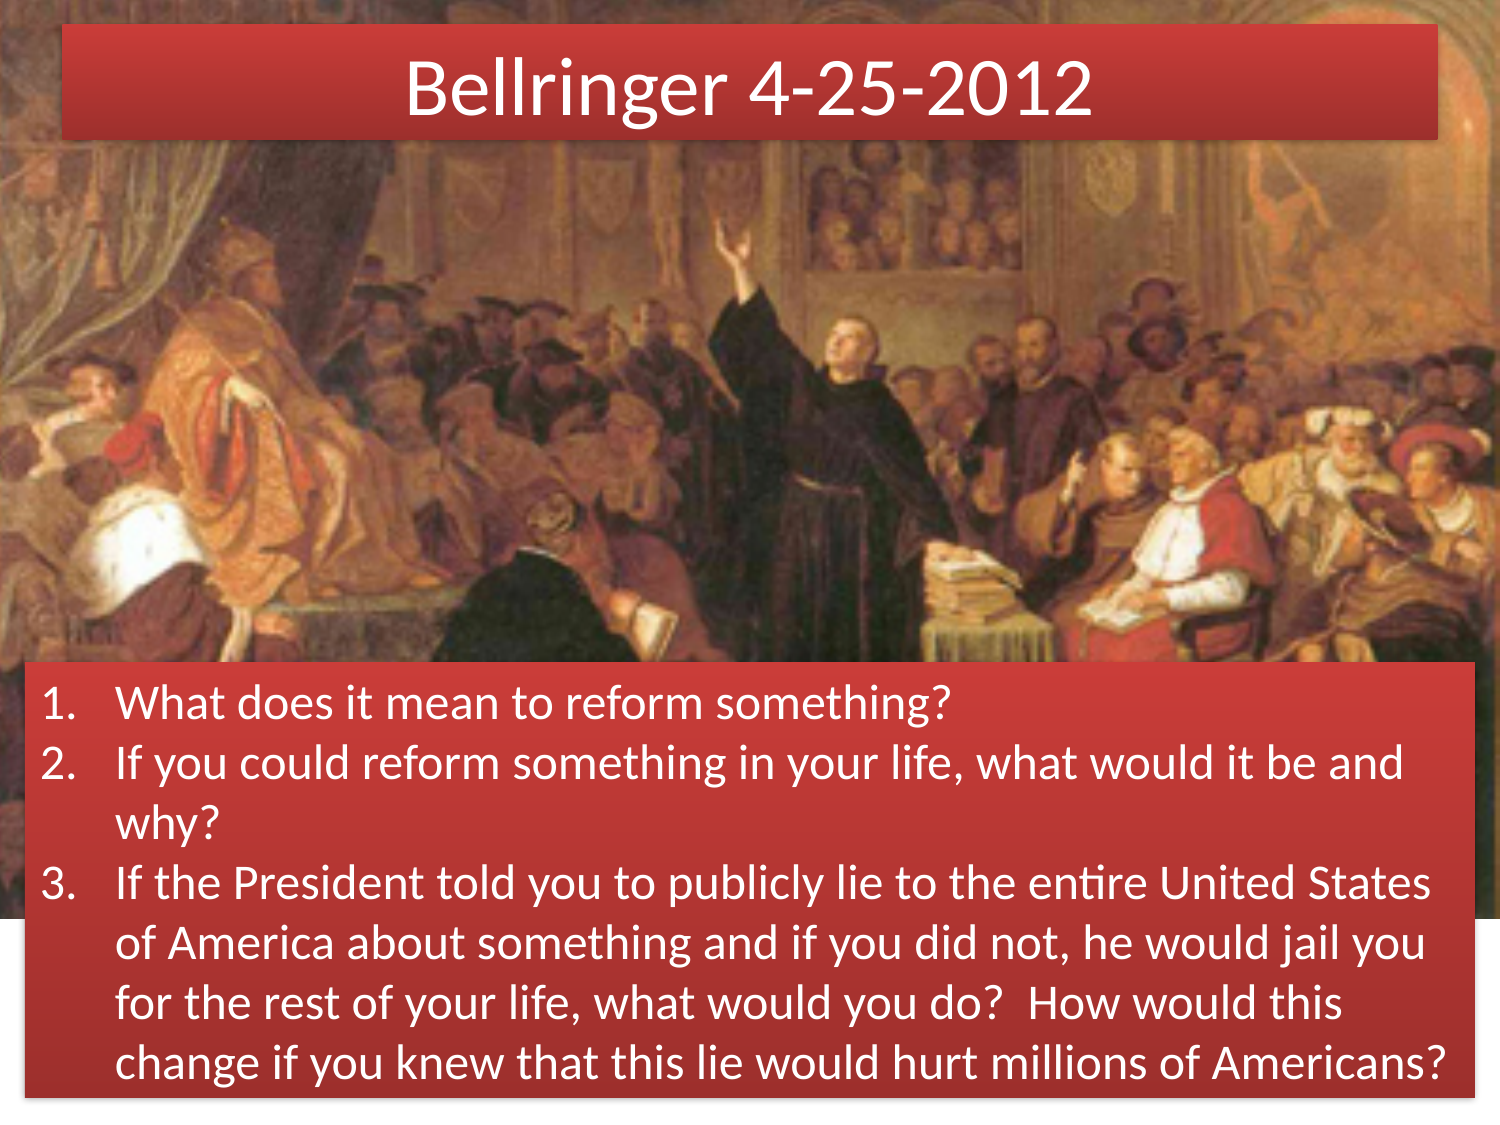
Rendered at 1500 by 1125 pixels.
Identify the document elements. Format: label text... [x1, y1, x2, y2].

picture [0, 0, 1500, 919]
text_box What does it mean to reform something? If you could reform something in your life, what would it be and why? If the President told you to publicly lie to the entire United States of America about something and if you did not, he would jail you for the rest of your life, what would you do? How would this change if you knew that this lie would hurt millions of Americans? [24, 926, 1475, 1098]
